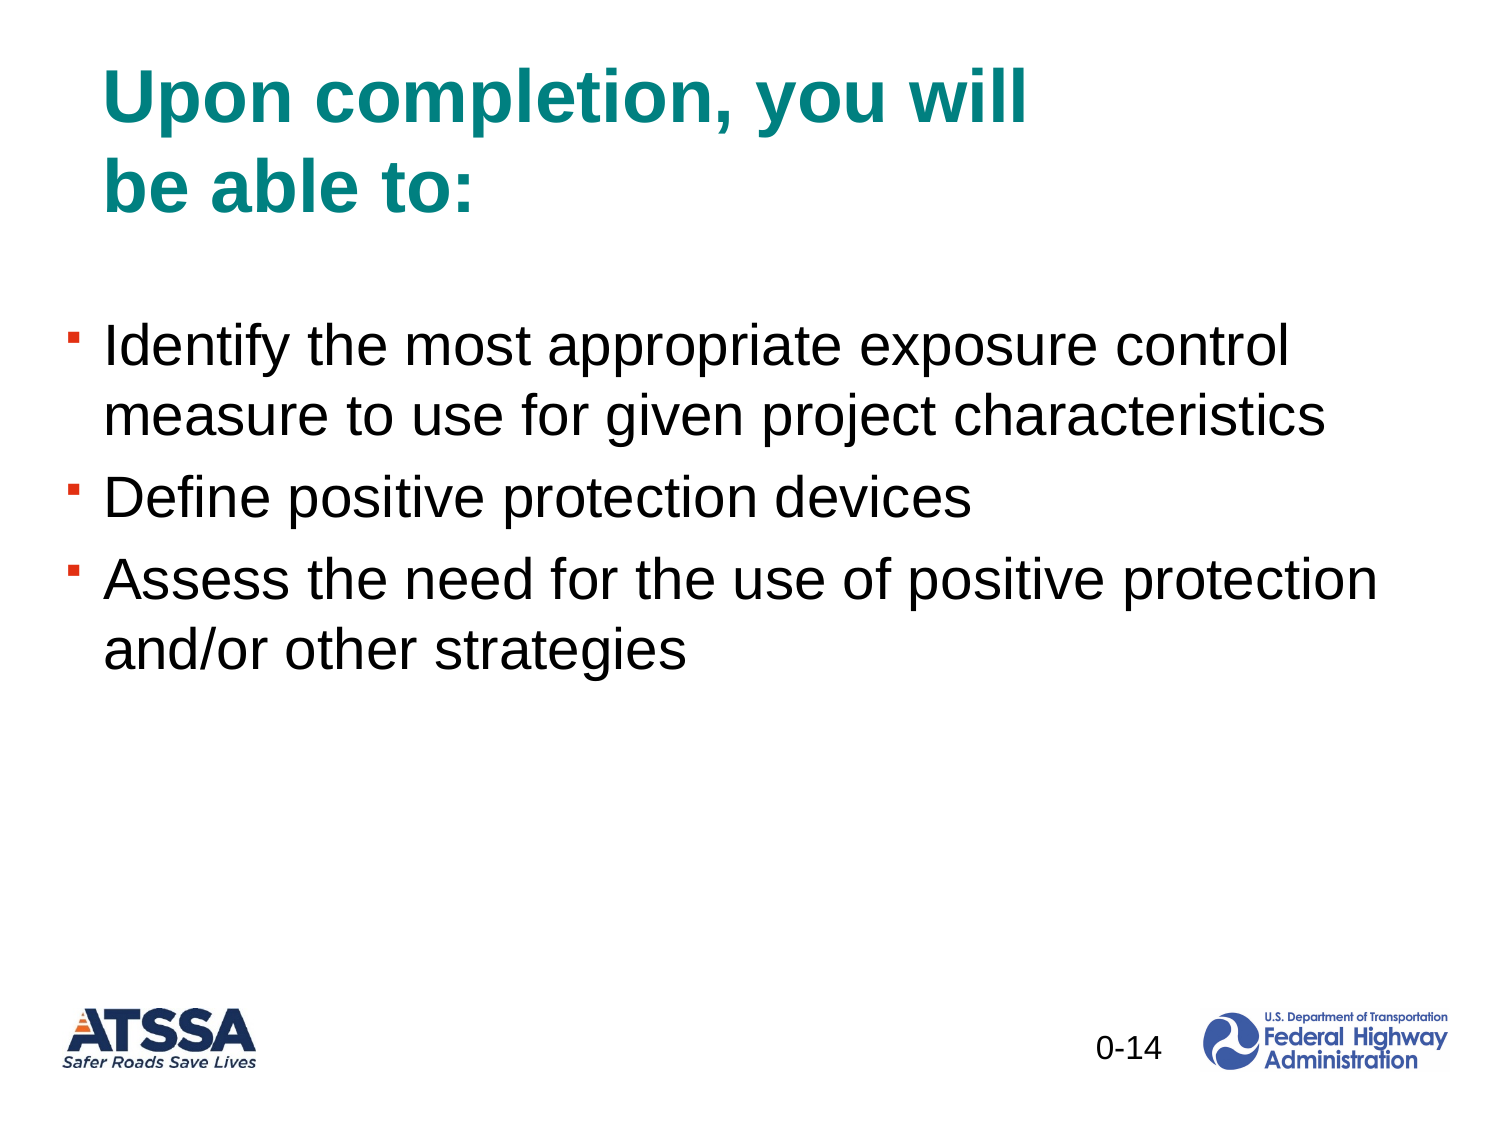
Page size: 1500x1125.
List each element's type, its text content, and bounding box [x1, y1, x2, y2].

picture [1200, 1038, 1450, 1072]
picture [62, 1038, 256, 1068]
list Identify the most appropriate exposure control measure to use for given project characteristics Define positive protection devices Assess the need for the use of positive protection and/or other strategies [49, 299, 1451, 1038]
title Upon completion, you will be able to: [87, 62, 1075, 213]
